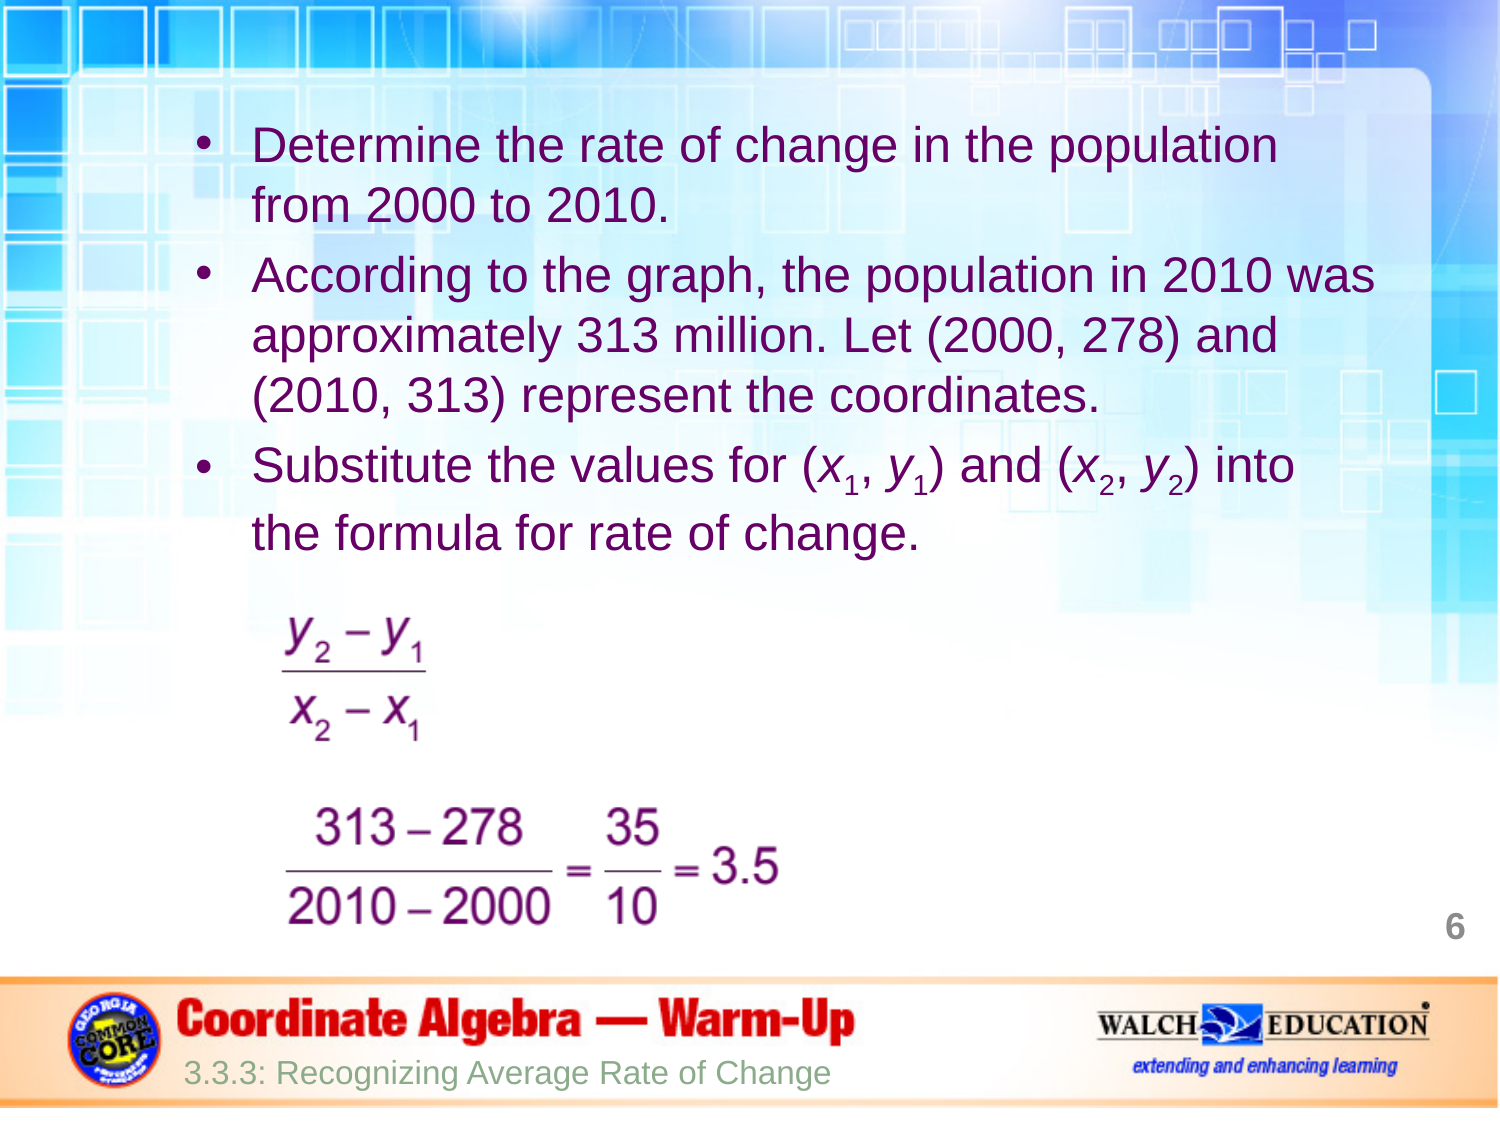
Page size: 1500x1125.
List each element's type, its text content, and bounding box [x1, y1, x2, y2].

slide_number 6 [1361, 901, 1481, 949]
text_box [283, 793, 780, 926]
subtitle Determine the rate of change in the population from 2000 to 2010. According to the graph, the population in 2010 was approximately 313 million. Let (2000, 278) and (2010, 313) represent the coordinates. Substitute the values for (x1, y1) and (x2, y2) into the formula for rate of change. [105, 105, 1394, 925]
picture [0, 0, 1500, 1108]
footer 3.3.3: Recognizing Average Rate of Change [168, 1048, 1067, 1094]
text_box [279, 594, 428, 743]
